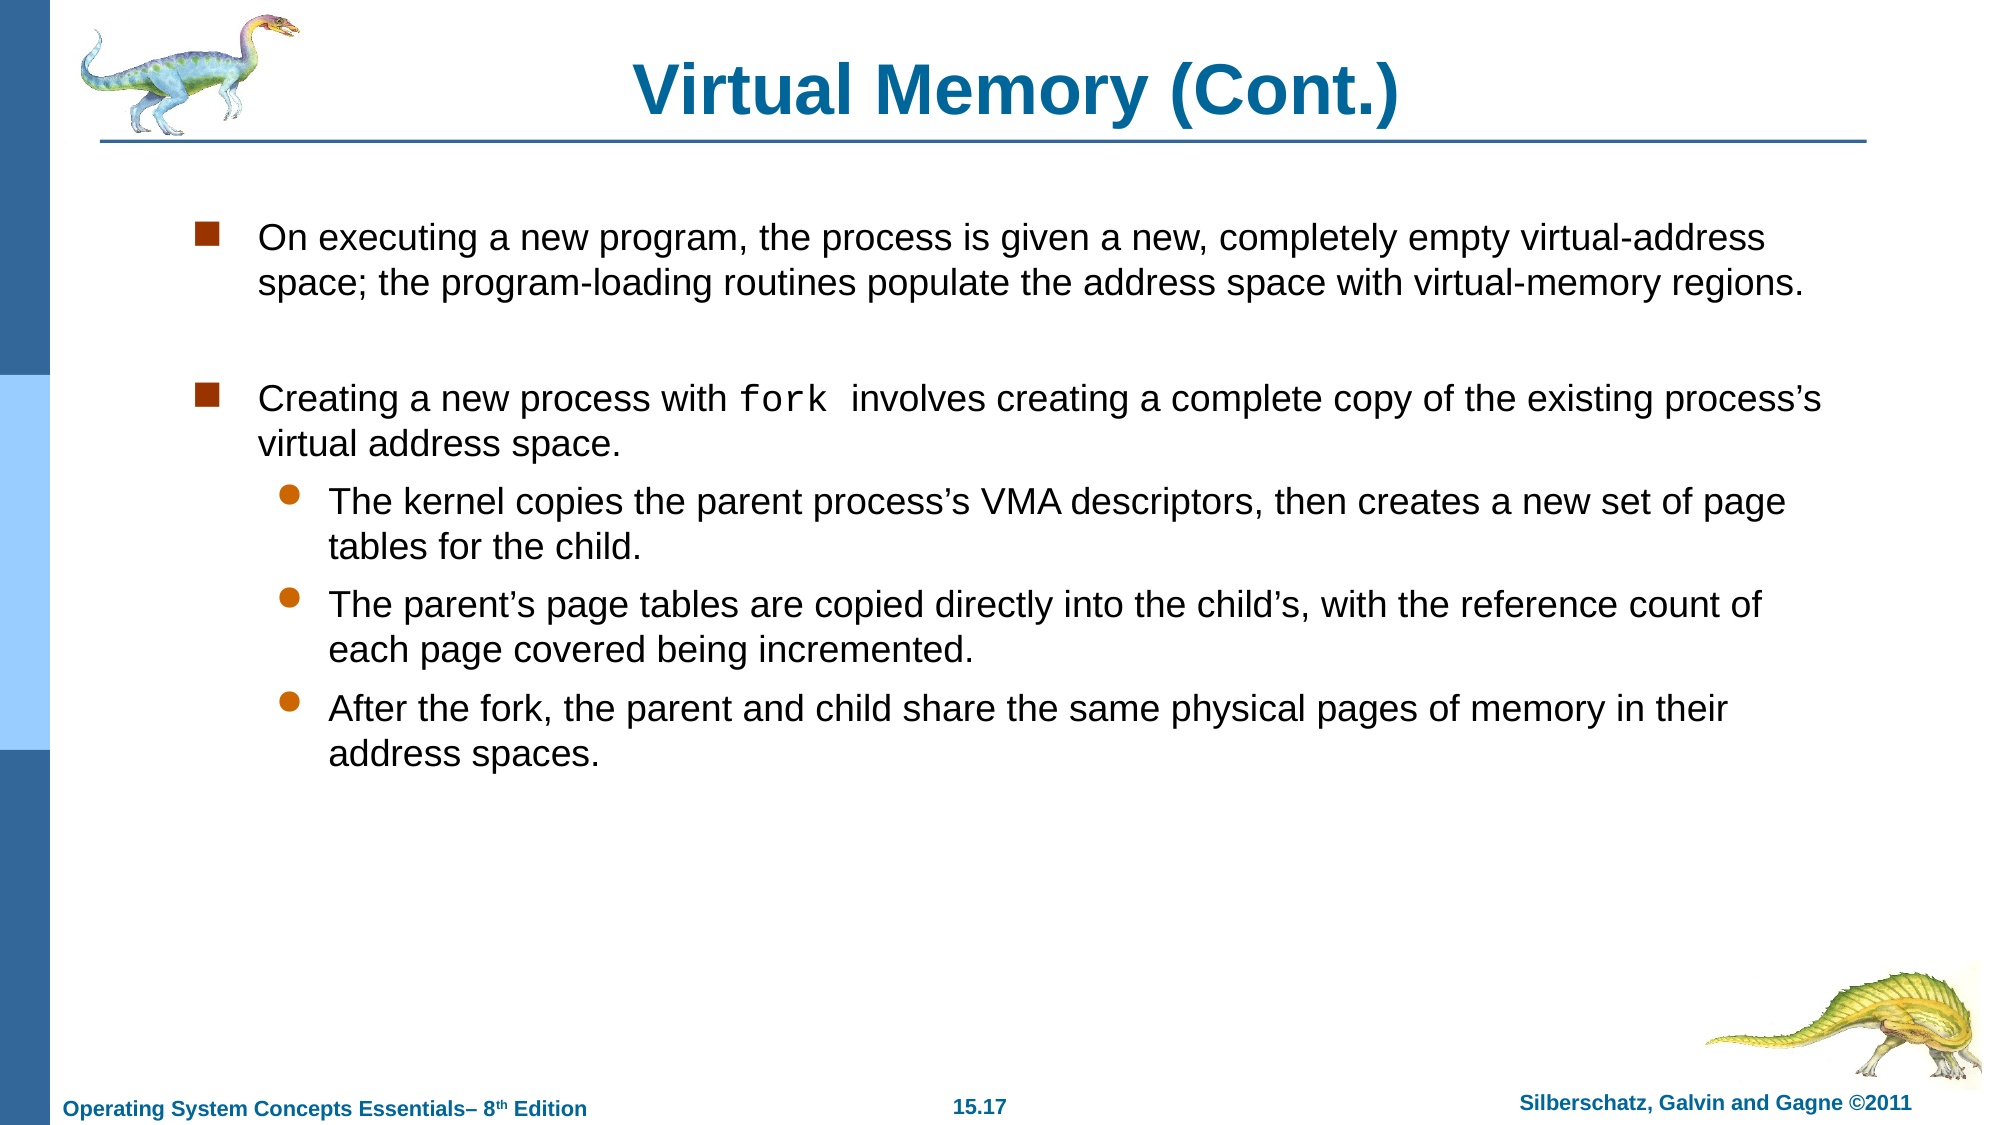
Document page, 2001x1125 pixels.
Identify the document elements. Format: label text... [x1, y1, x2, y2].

picture [1700, 959, 1982, 1090]
title Virtual Memory (Cont.) [134, 45, 1900, 141]
picture [62, 0, 324, 149]
list On executing a new program, the process is given a new, completely empty virtual-address space; the program-loading routines populate the address space with virtual-memory regions. Creating a new process with fork involves creating a complete copy of the existing process’s virtual address space. The kernel copies the parent process’s VMA descriptors, then creates a new set of page tables for the child. The parent’s page tables are copied directly into the child’s, with the reference count of each page covered being incremented. After the fork, the parent and child share the same physical pages of memory in their address spaces. [176, 202, 1851, 946]
